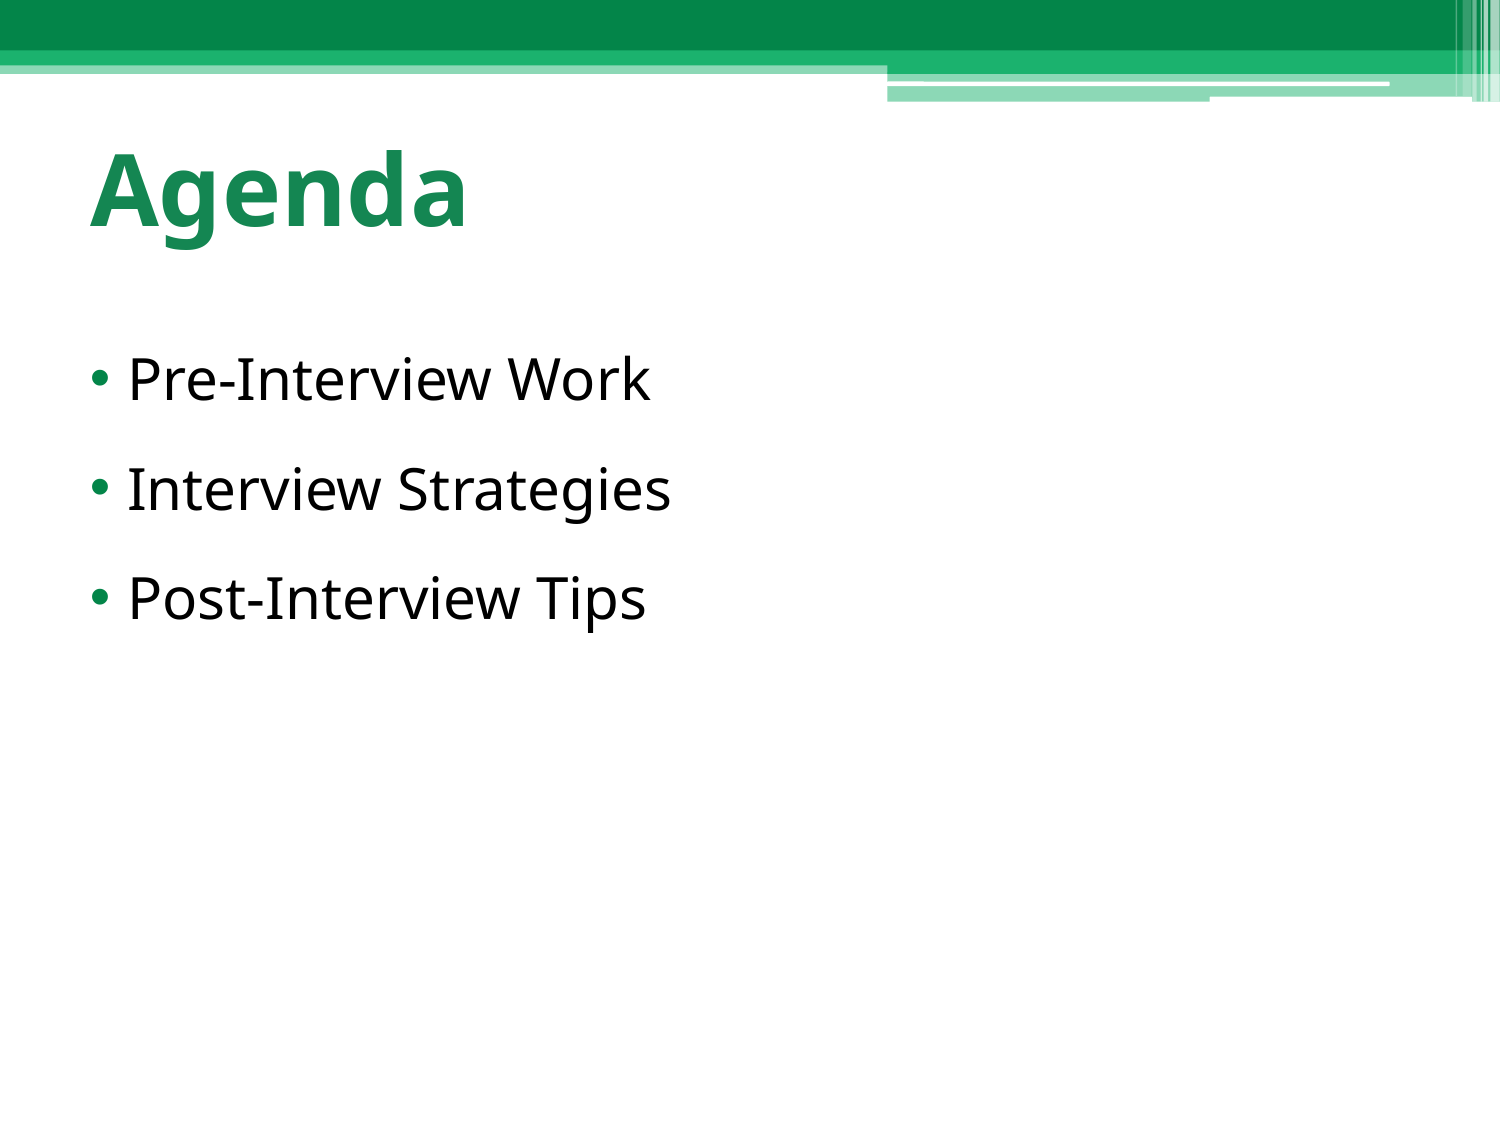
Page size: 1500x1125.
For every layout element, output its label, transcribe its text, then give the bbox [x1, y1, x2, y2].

title Agenda [75, 99, 1418, 273]
list Pre-Interview Work Interview Strategies Post-Interview Tips [75, 299, 1418, 1038]
